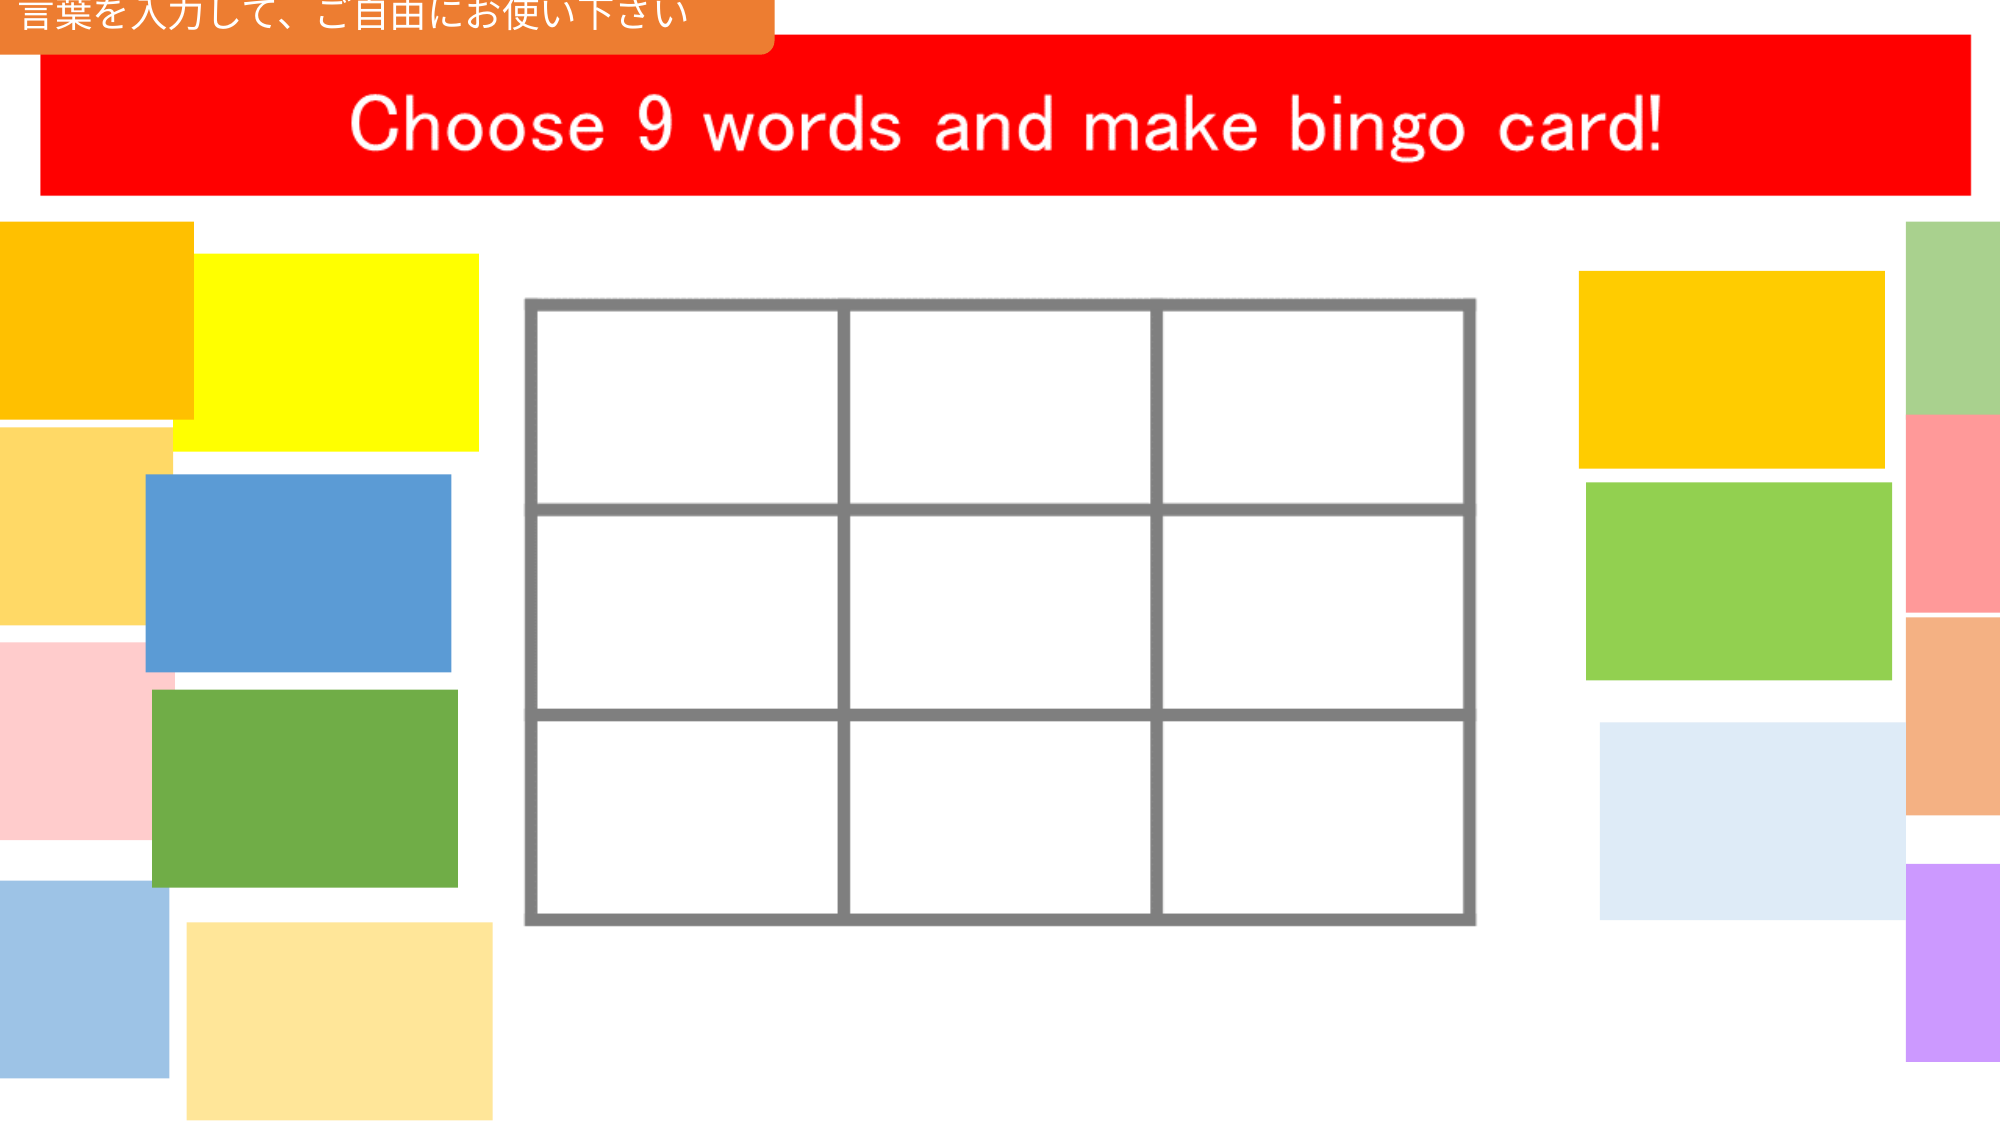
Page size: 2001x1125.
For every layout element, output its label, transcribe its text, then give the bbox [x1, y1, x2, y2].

text_box [144, 473, 452, 673]
text_box [1905, 616, 2000, 816]
text_box [1905, 221, 2000, 414]
picture [0, 0, 2001, 1125]
text_box [172, 253, 480, 453]
text_box [0, 641, 176, 841]
text_box [1585, 481, 1893, 681]
text_box [0, 880, 170, 1079]
text_box [1905, 863, 2000, 1063]
text_box 言葉を入力して、ご自由にお使い下さい [0, 0, 776, 56]
picture [0, 626, 144, 641]
text_box [1599, 721, 1907, 921]
text_box [0, 426, 174, 626]
text_box [1905, 414, 2000, 614]
picture [0, 841, 151, 880]
text_box [1578, 270, 1886, 470]
picture [0, 421, 172, 426]
text_box [186, 921, 494, 1121]
text_box [0, 221, 195, 421]
text_box [151, 689, 459, 889]
